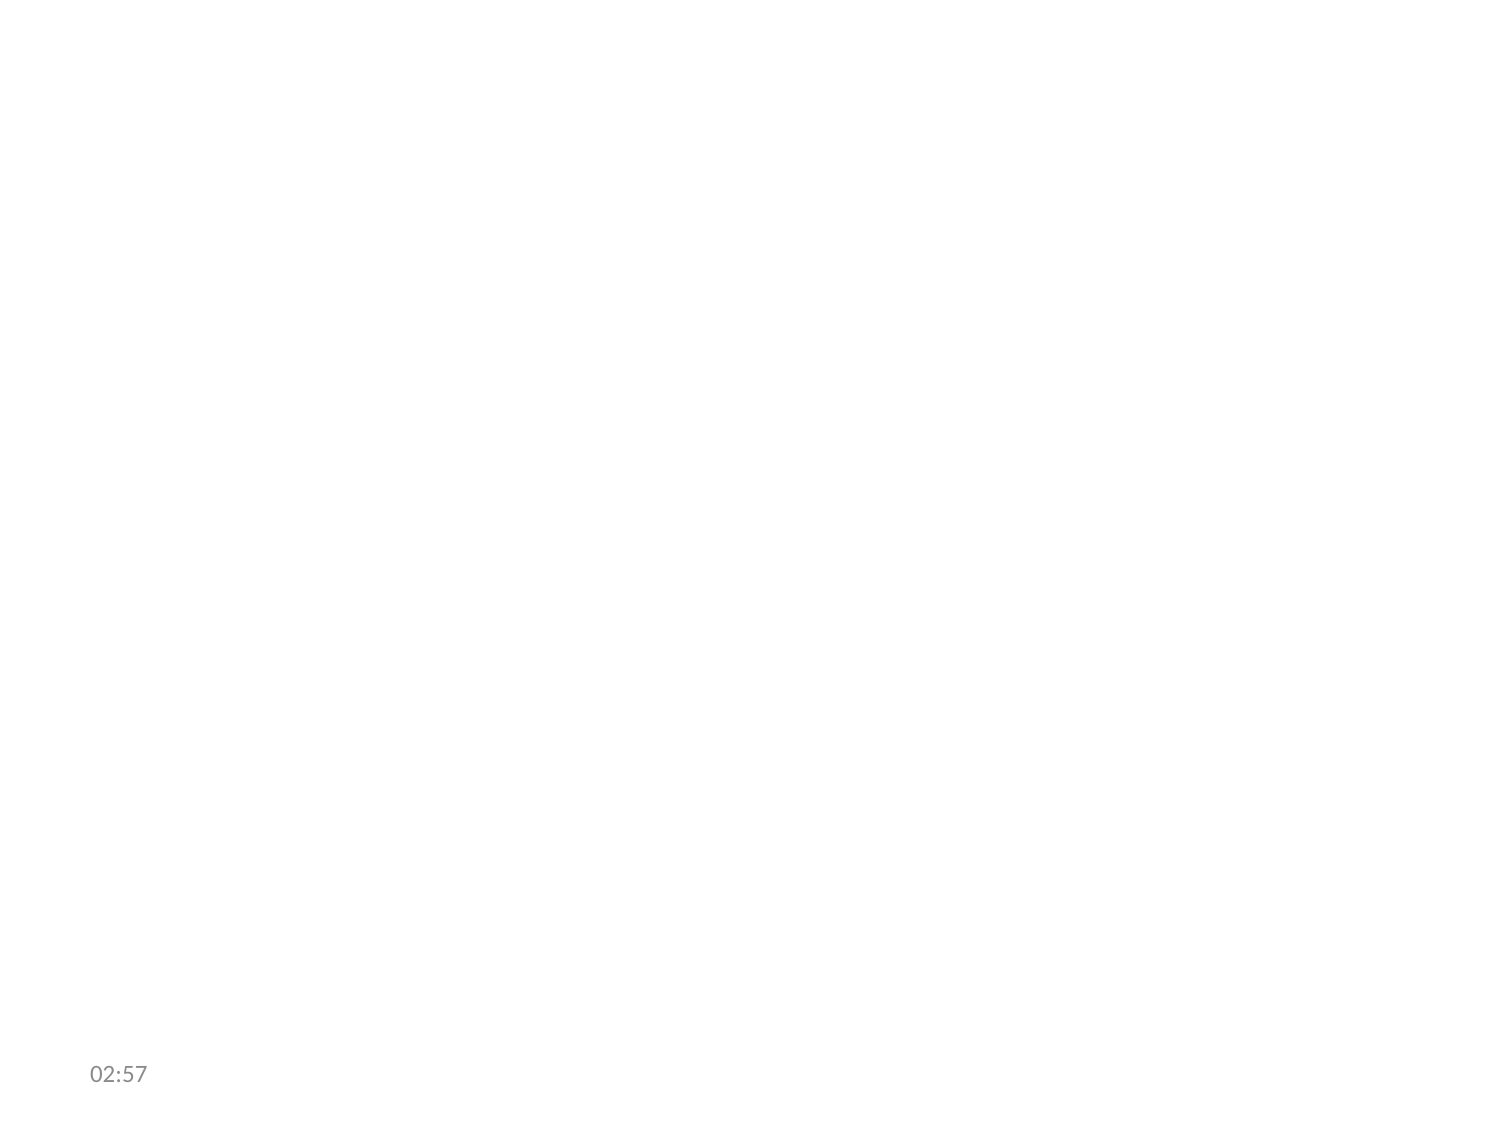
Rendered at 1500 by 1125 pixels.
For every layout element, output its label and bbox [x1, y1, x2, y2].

slide_number [75, 1042, 425, 1103]
